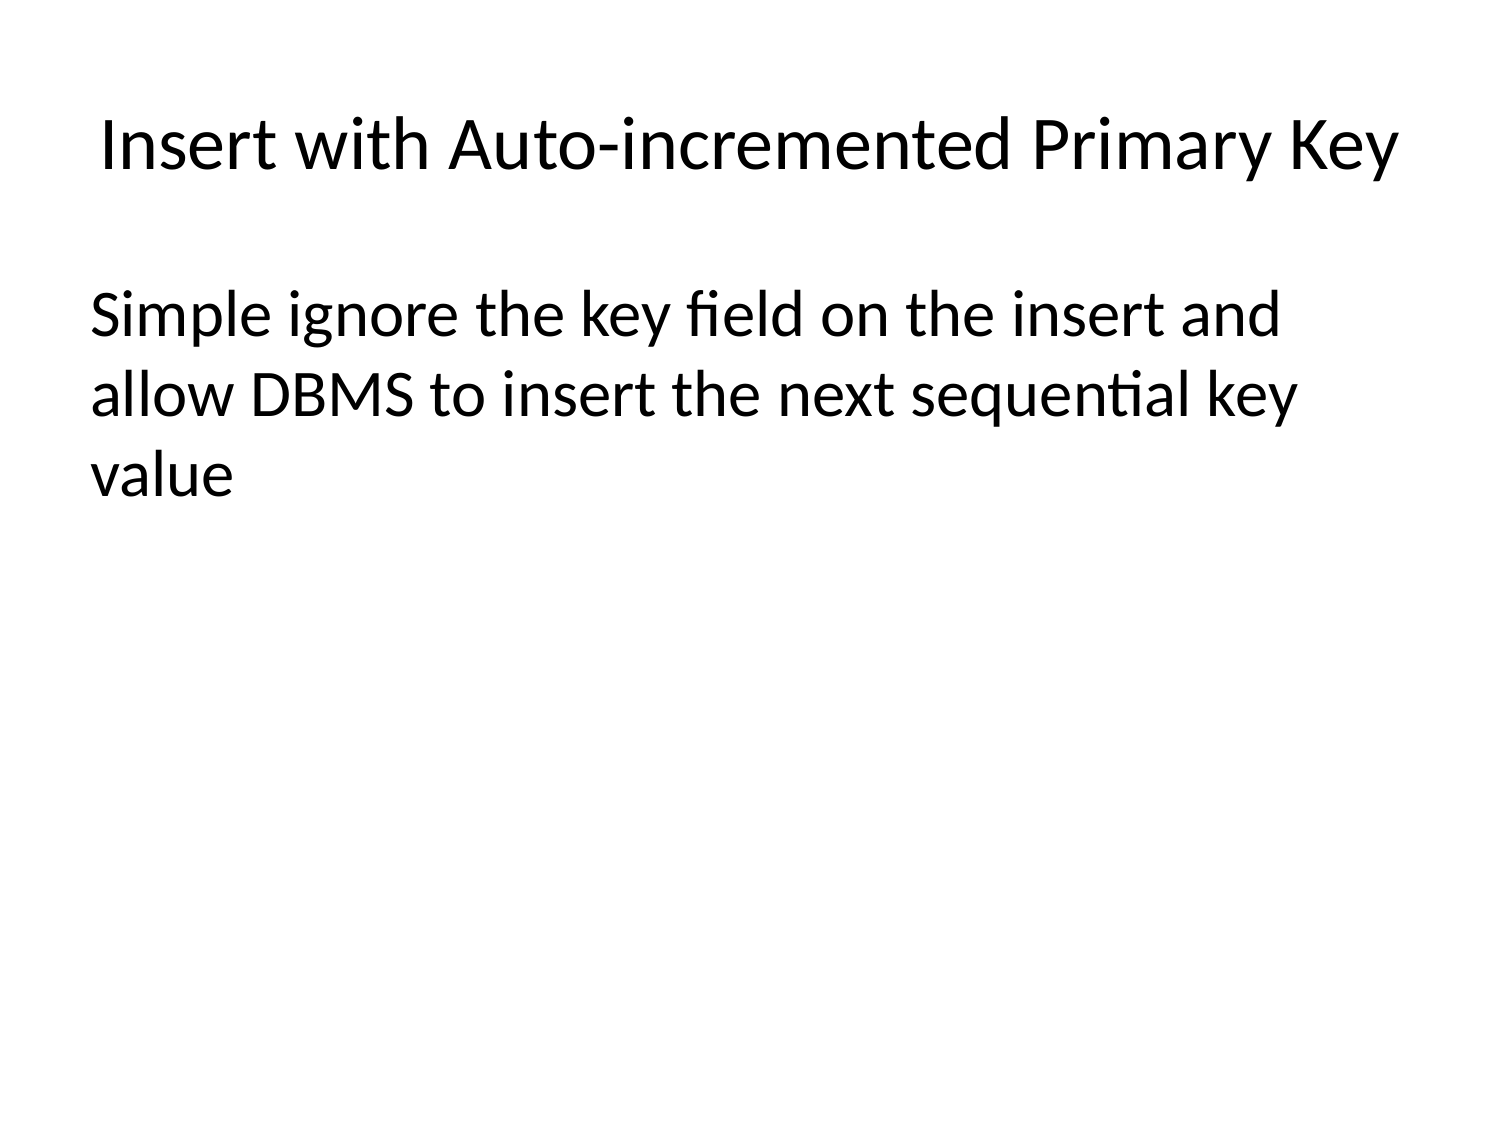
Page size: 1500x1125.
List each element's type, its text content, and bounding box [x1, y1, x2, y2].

title Insert with Auto-incremented Primary Key [75, 45, 1425, 233]
list Simple ignore the key field on the insert and allow DBMS to insert the next sequential key value [75, 262, 1425, 1005]
